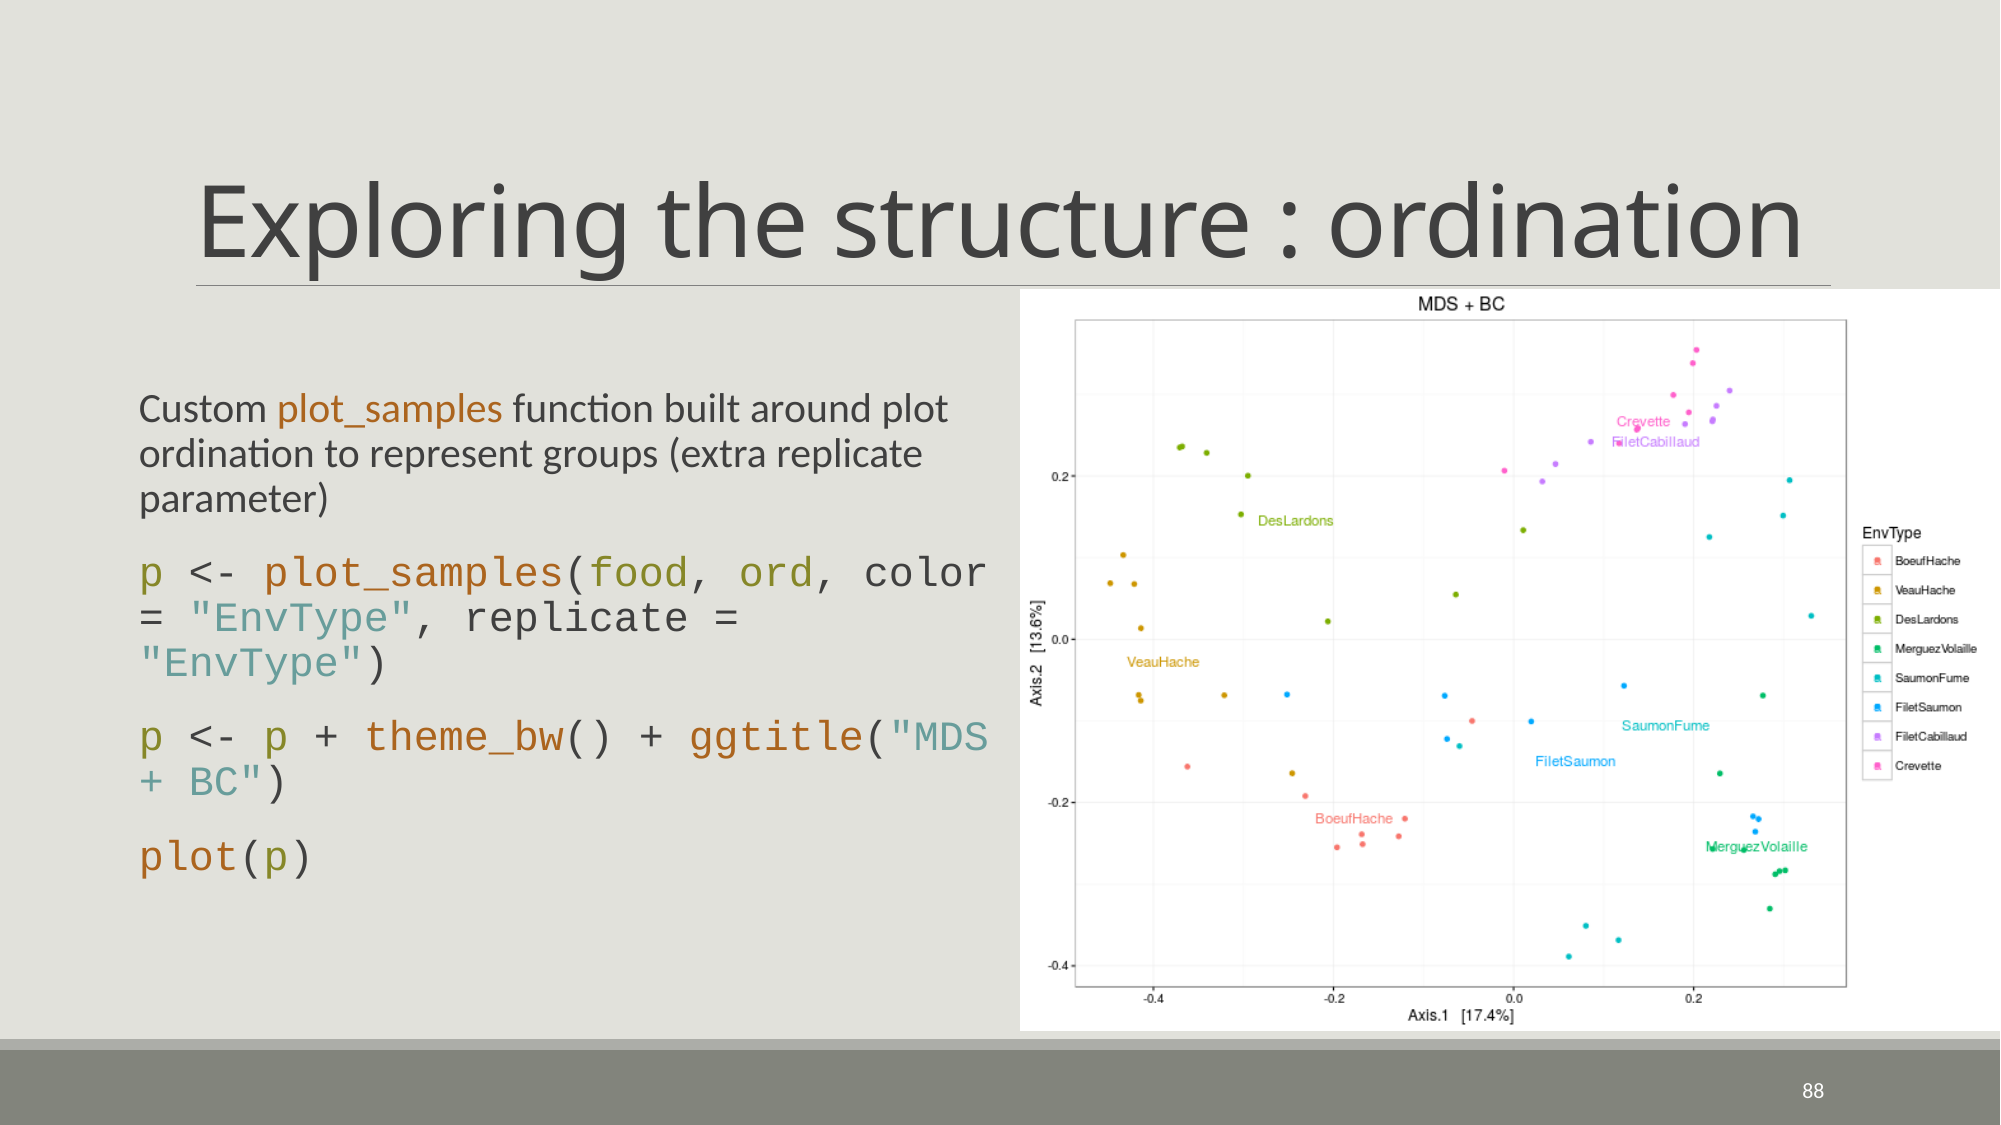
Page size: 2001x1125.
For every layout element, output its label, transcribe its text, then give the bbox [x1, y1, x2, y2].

slide_number 88 [1624, 1059, 1840, 1120]
list Custom plot_samples function built around plot ordination to represent groups (extra replicate parameter) p <- plot_samples(food, ord, color = "EnvType", replicate = "EnvType") p <- p + theme_bw() + ggtitle("MDS + BC") plot(p) [123, 302, 990, 963]
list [1019, 288, 2000, 1031]
title Exploring the structure : ordination [180, 47, 1830, 285]
